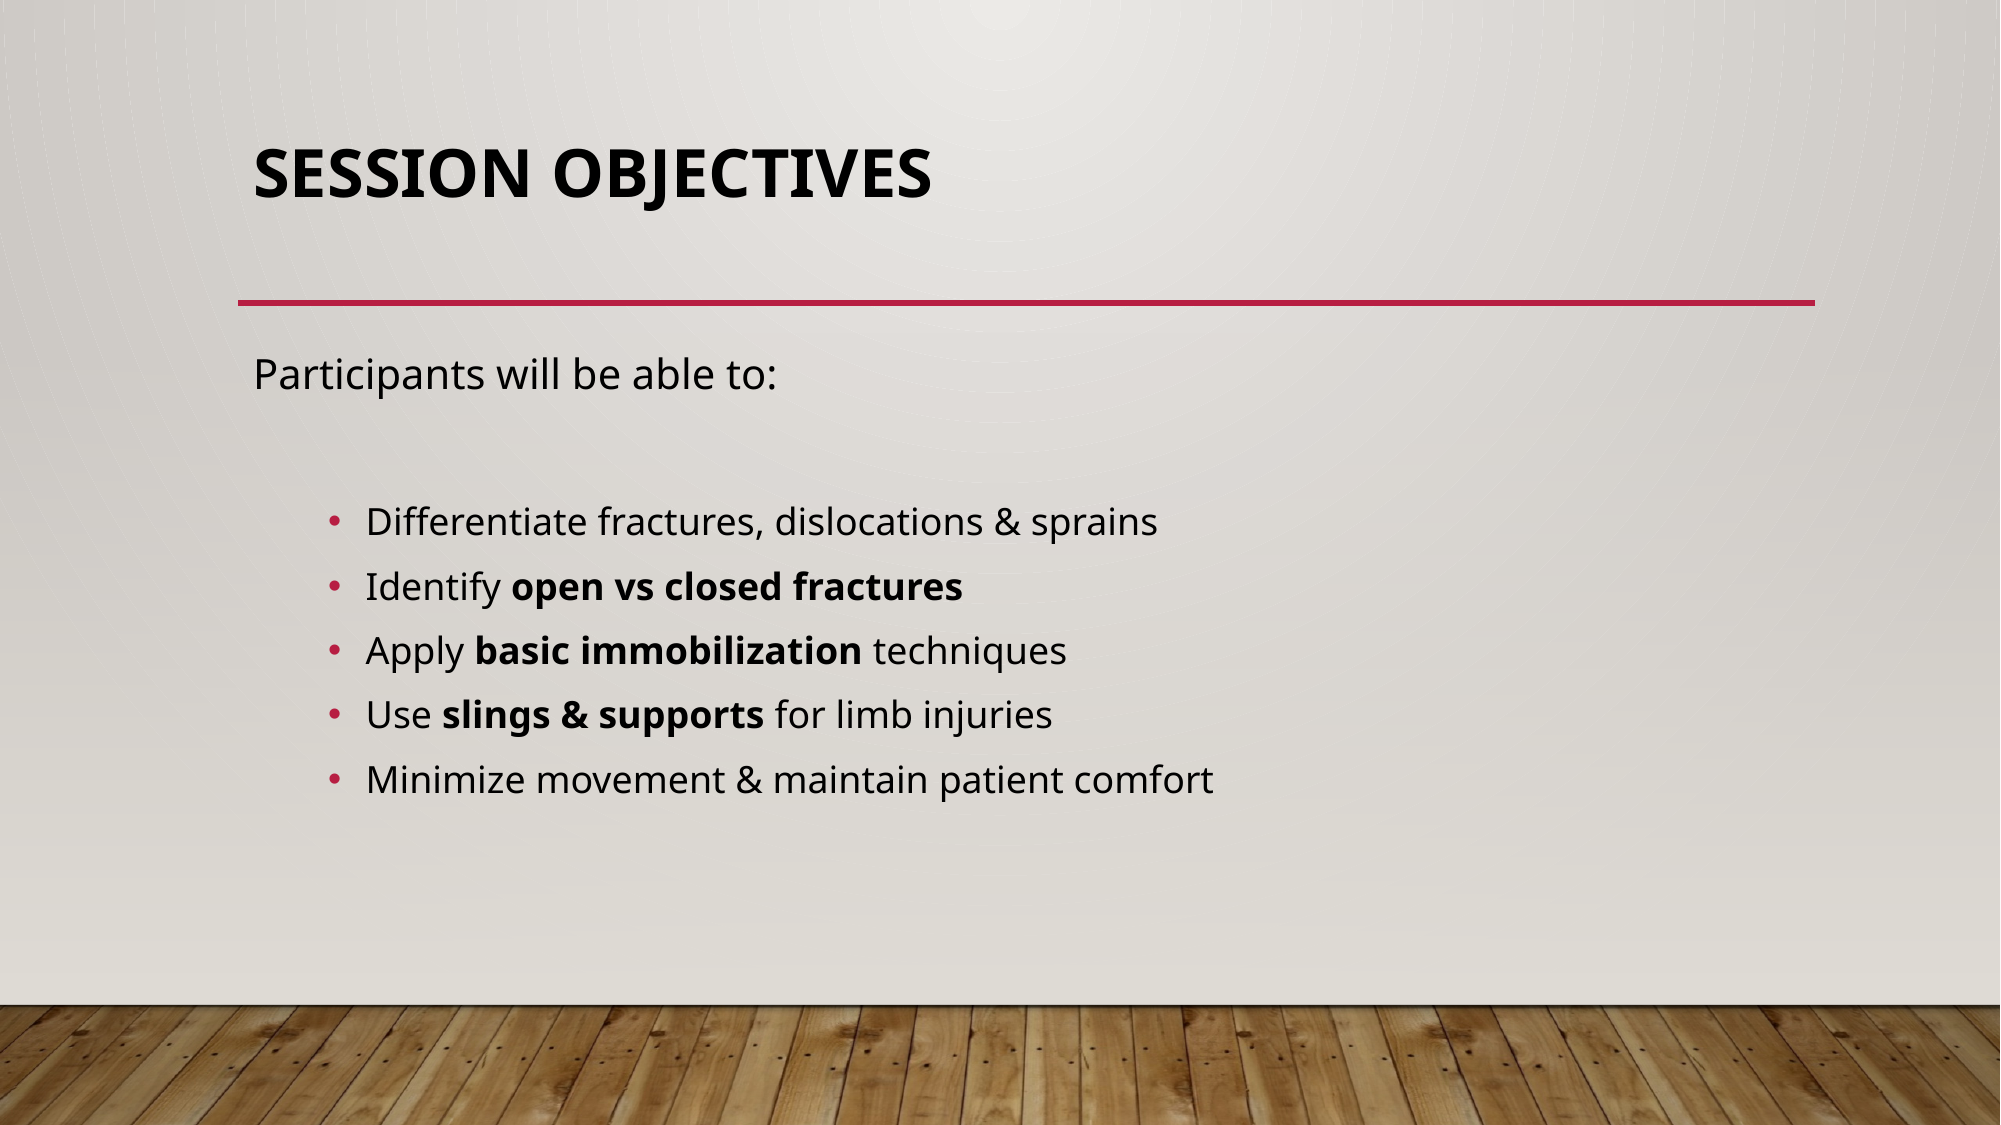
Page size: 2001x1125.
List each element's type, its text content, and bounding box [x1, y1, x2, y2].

picture [0, 1005, 2000, 1125]
title Session Objectives [238, 131, 1814, 305]
list Participants will be able to: Differentiate fractures, dislocations & sprains Identify open vs closed fractures Apply basic immobilization techniques Use slings & supports for limb injuries Minimize movement & maintain patient comfort [238, 330, 1814, 897]
